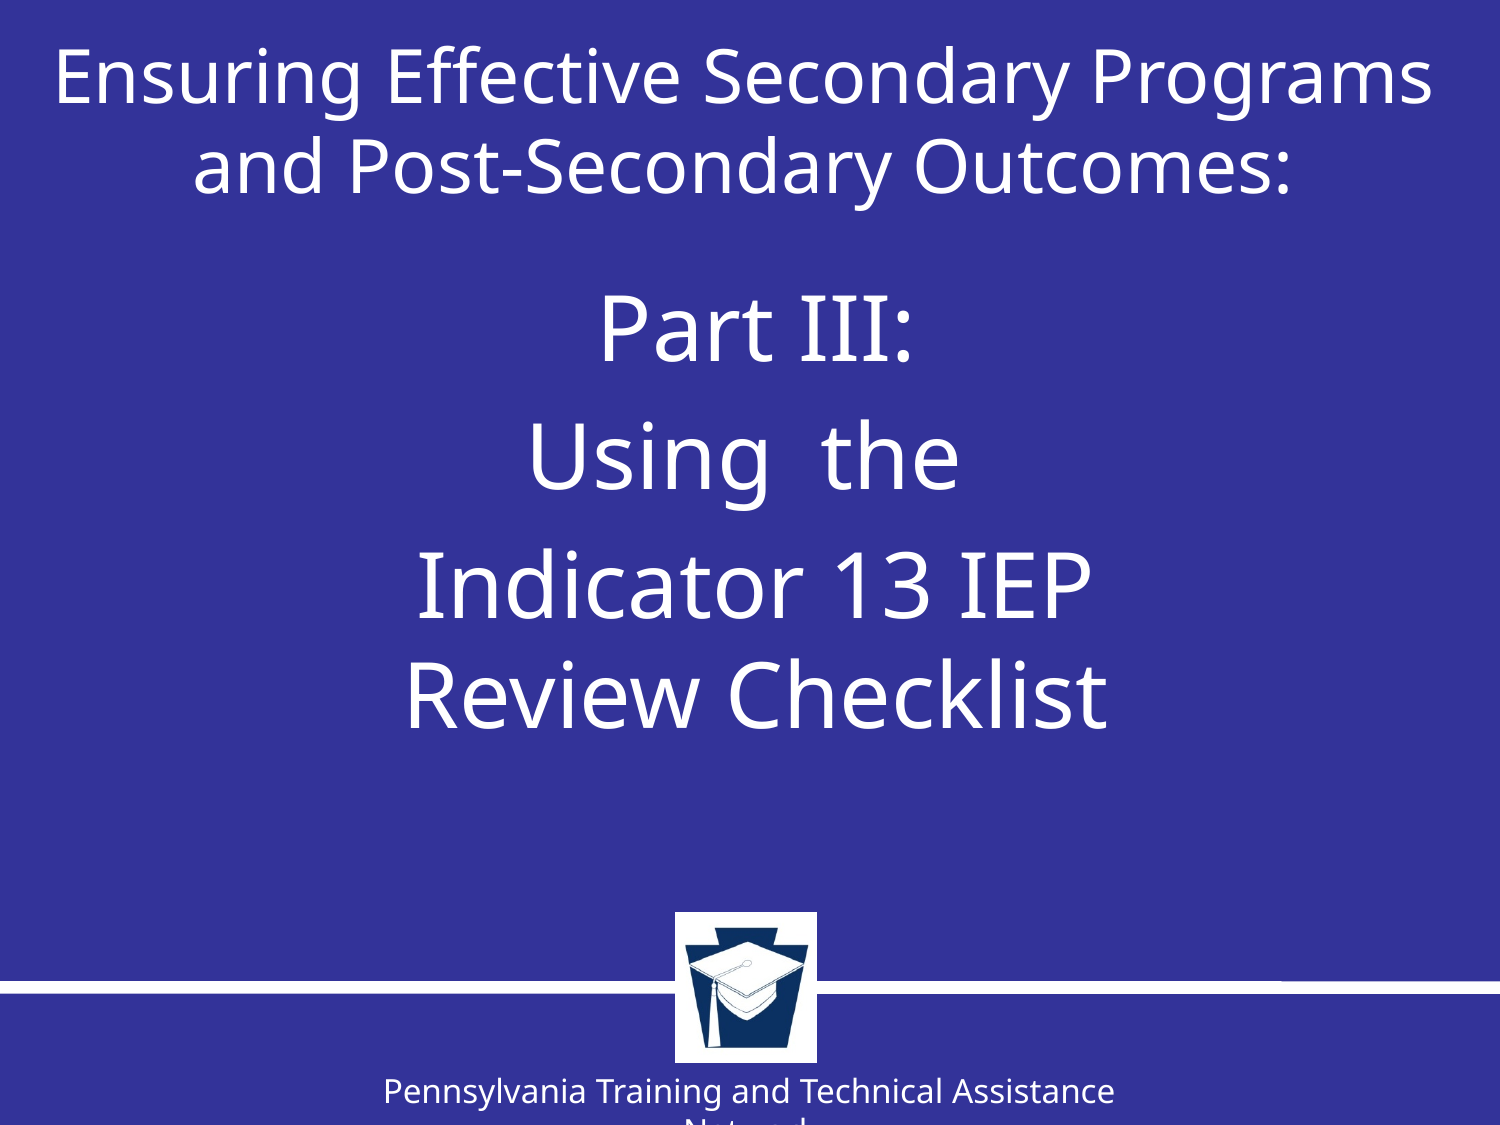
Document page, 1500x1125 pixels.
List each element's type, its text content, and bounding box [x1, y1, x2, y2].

subtitle Part III: Using the Indicator 13 IEP Review Checklist [262, 262, 1250, 938]
picture [675, 938, 817, 1063]
title Ensuring Effective Secondary Programs and Post-Secondary Outcomes: [24, 37, 1463, 200]
